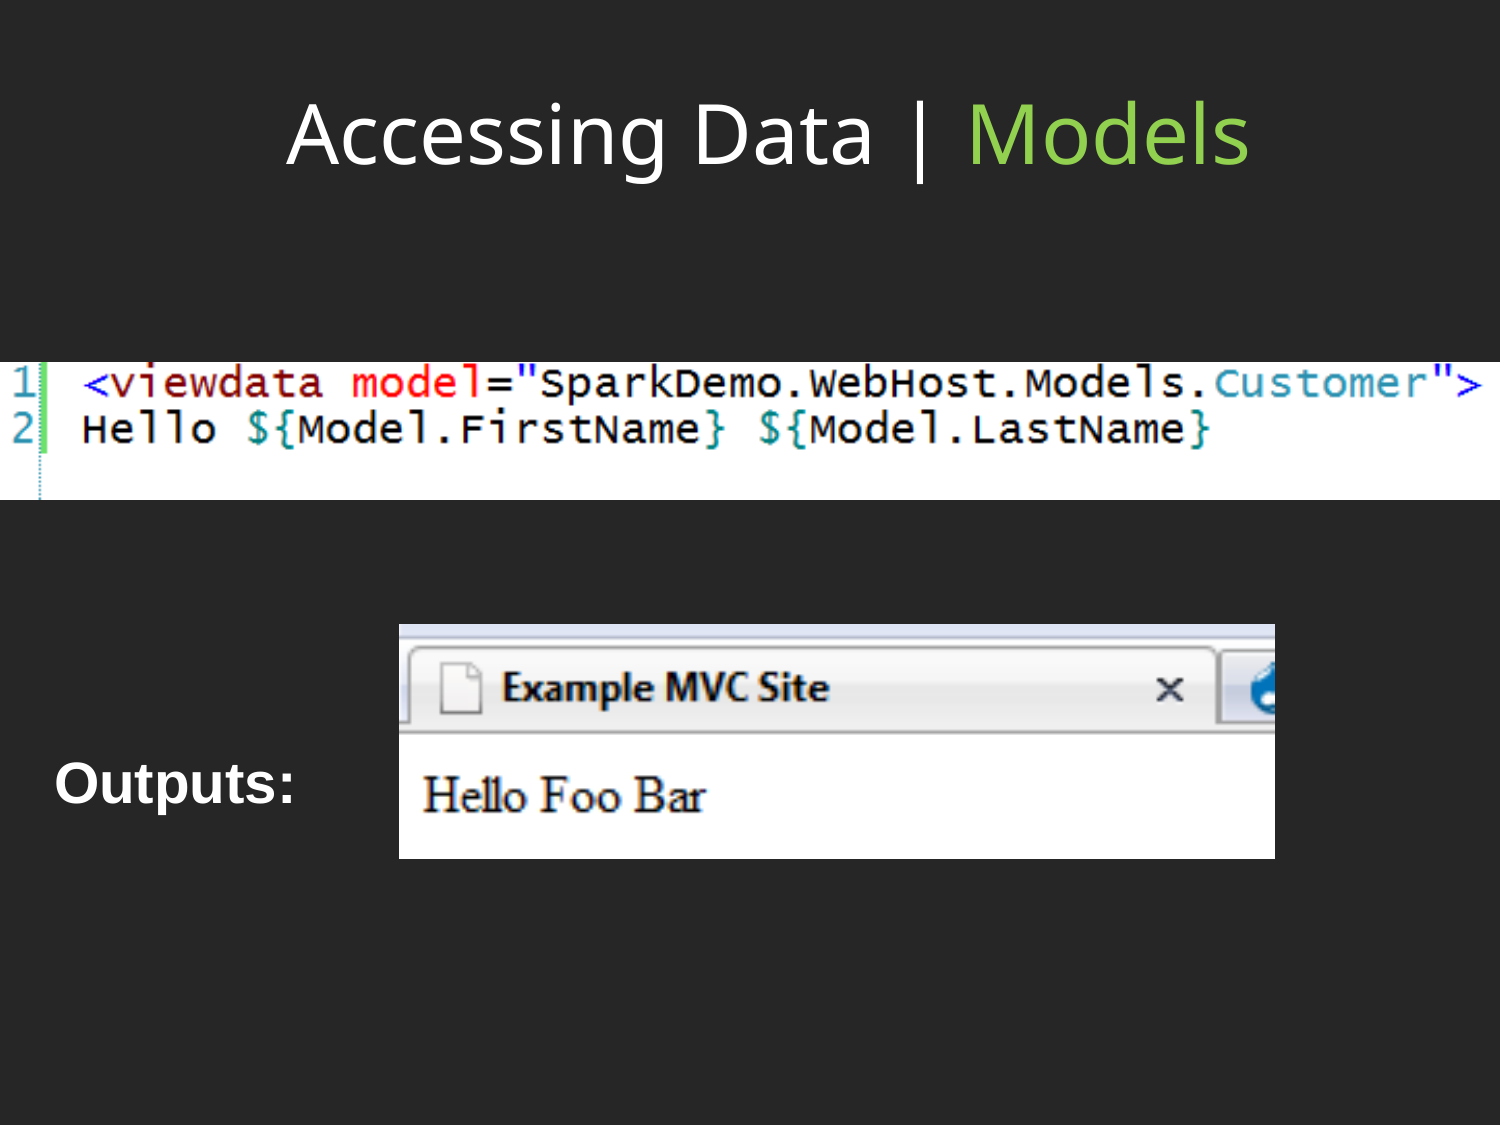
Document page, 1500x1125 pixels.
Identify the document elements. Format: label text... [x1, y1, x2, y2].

title Accessing Data | Models [62, 62, 1476, 201]
picture [399, 624, 1275, 859]
text_box Outputs: [39, 737, 312, 823]
picture [0, 362, 1500, 500]
